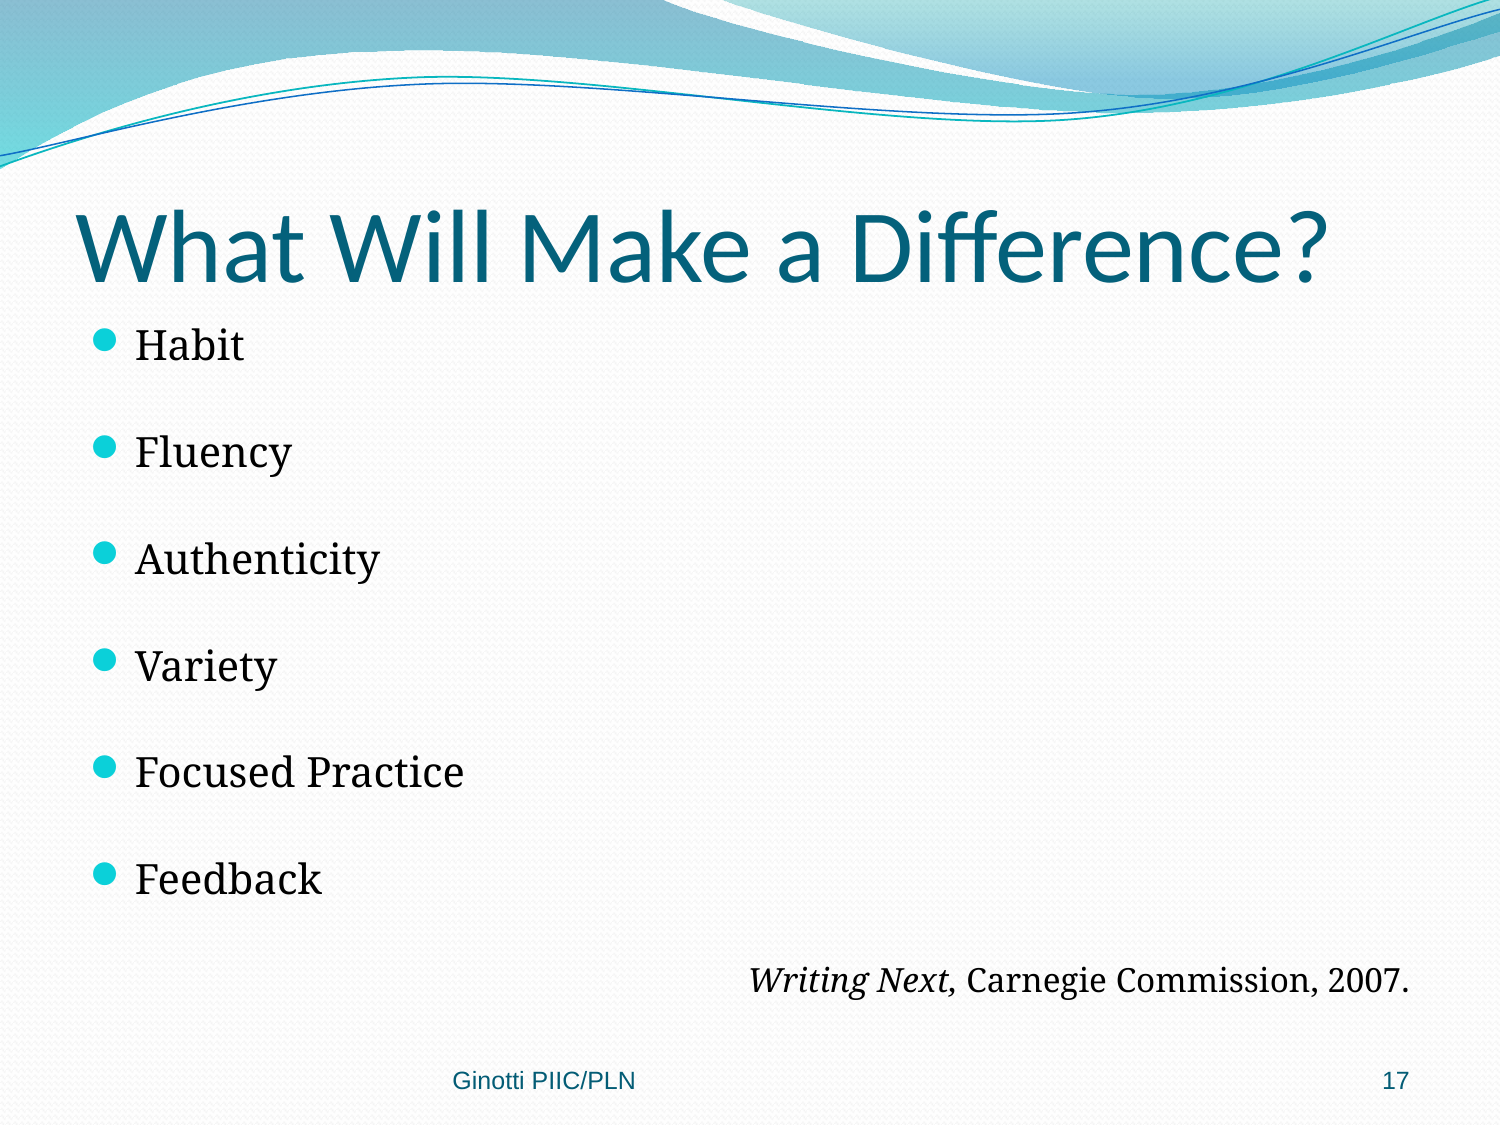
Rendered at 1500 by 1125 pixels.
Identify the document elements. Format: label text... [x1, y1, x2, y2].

footer Ginotti PIIC/PLN [437, 1042, 988, 1103]
title What Will Make a Difference? [75, 115, 1425, 303]
list Habit Fluency Authenticity Variety Focused Practice Feedback Writing Next, Carnegie Commission, 2007. [75, 317, 1425, 1038]
slide_number 17 [1299, 1042, 1425, 1103]
